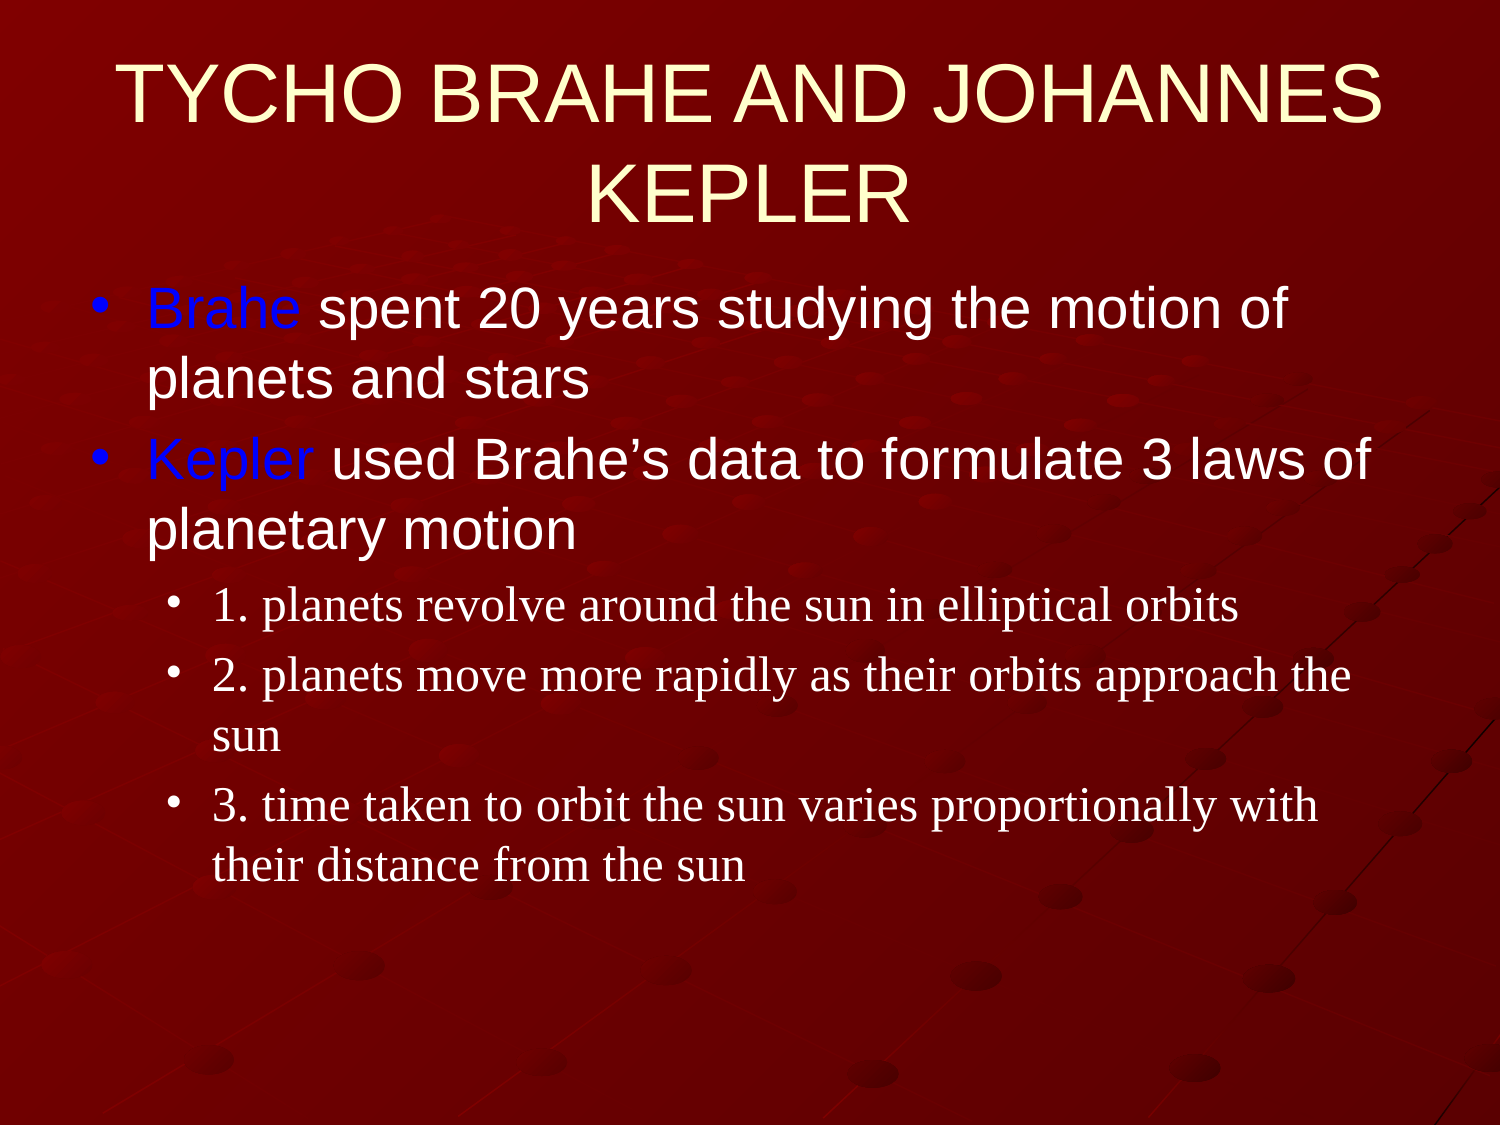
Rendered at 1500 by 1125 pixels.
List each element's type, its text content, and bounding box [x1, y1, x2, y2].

title TYCHO BRAHE AND JOHANNES KEPLER [75, 45, 1425, 233]
list Brahe spent 20 years studying the motion of planets and stars Kepler used Brahe’s data to formulate 3 laws of planetary motion 1. planets revolve around the sun in elliptical orbits 2. planets move more rapidly as their orbits approach the sun 3. time taken to orbit the sun varies proportionally with their distance from the sun [75, 262, 1425, 1007]
